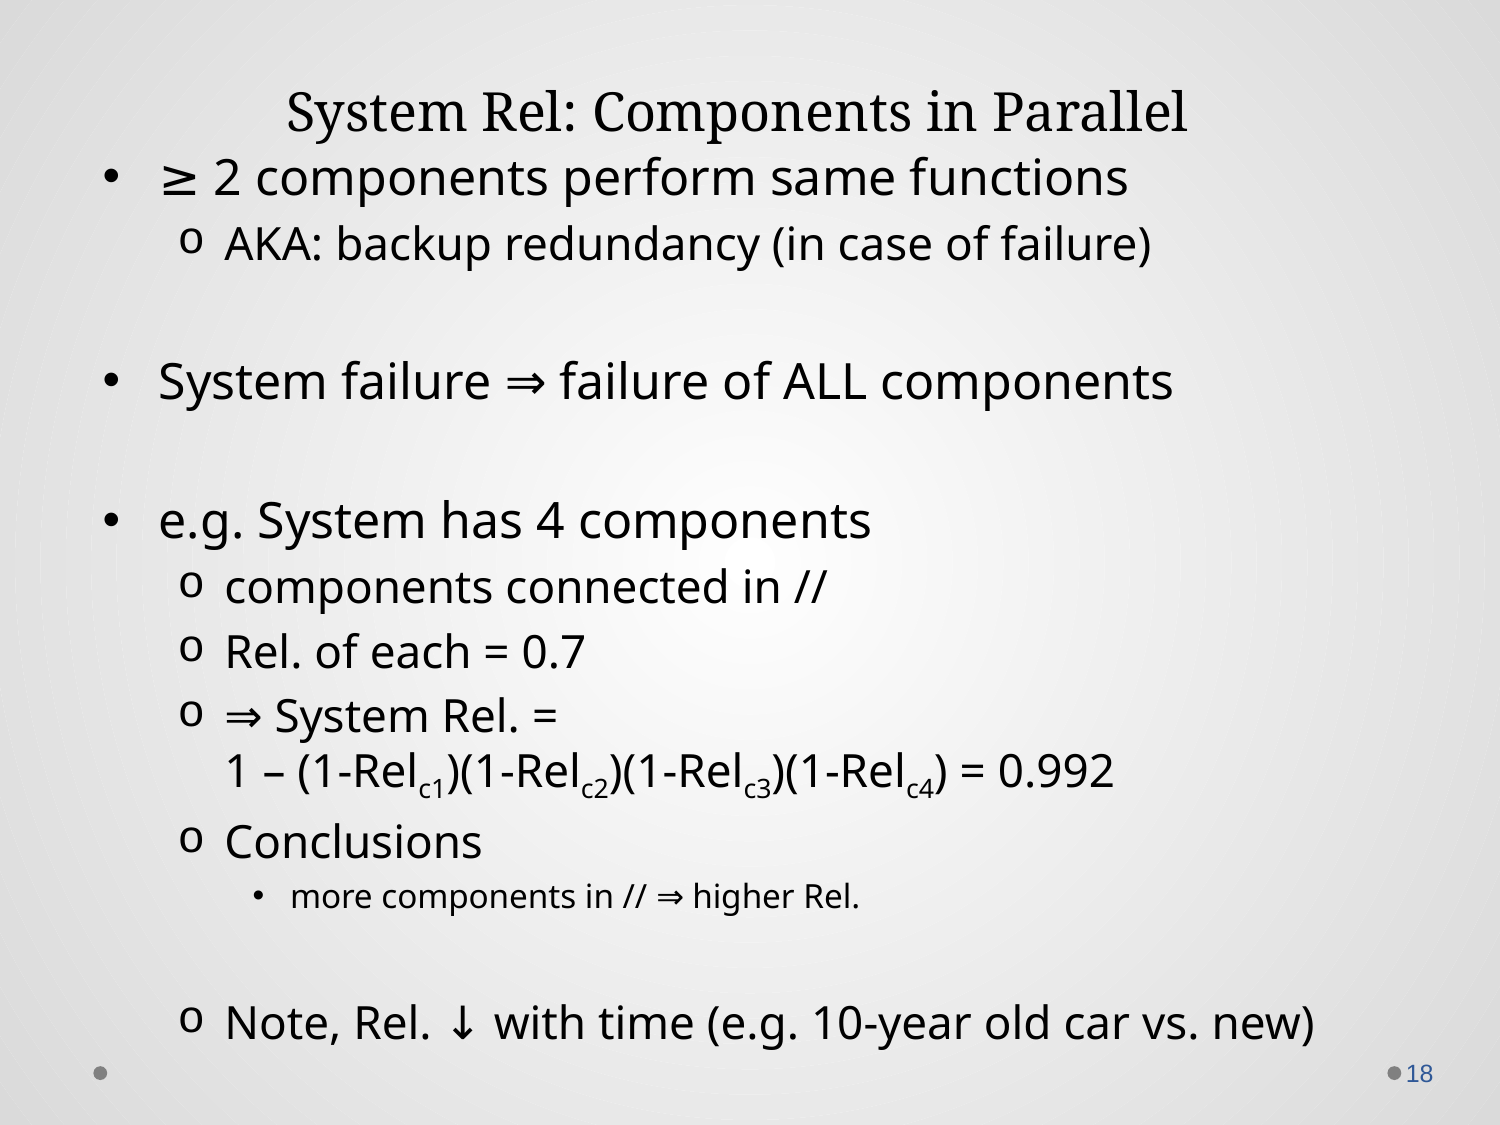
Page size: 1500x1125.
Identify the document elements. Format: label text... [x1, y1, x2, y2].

title System Rel: Components in Parallel [62, 50, 1413, 150]
list ≥ 2 components perform same functions AKA: backup redundancy (in case of failure) System failure ⇒ failure of ALL components e.g. System has 4 components components connected in // Rel. of each = 0.7 ⇒ System Rel. = 1 – (1-Relc1)(1-Relc2)(1-Relc3)(1-Relc4) = 0.992 Conclusions more components in // ⇒ higher Rel. Note, Rel. ↓ with time (e.g. 10-year old car vs. new) [87, 137, 1438, 1113]
slide_number 18 [1401, 1042, 1494, 1103]
